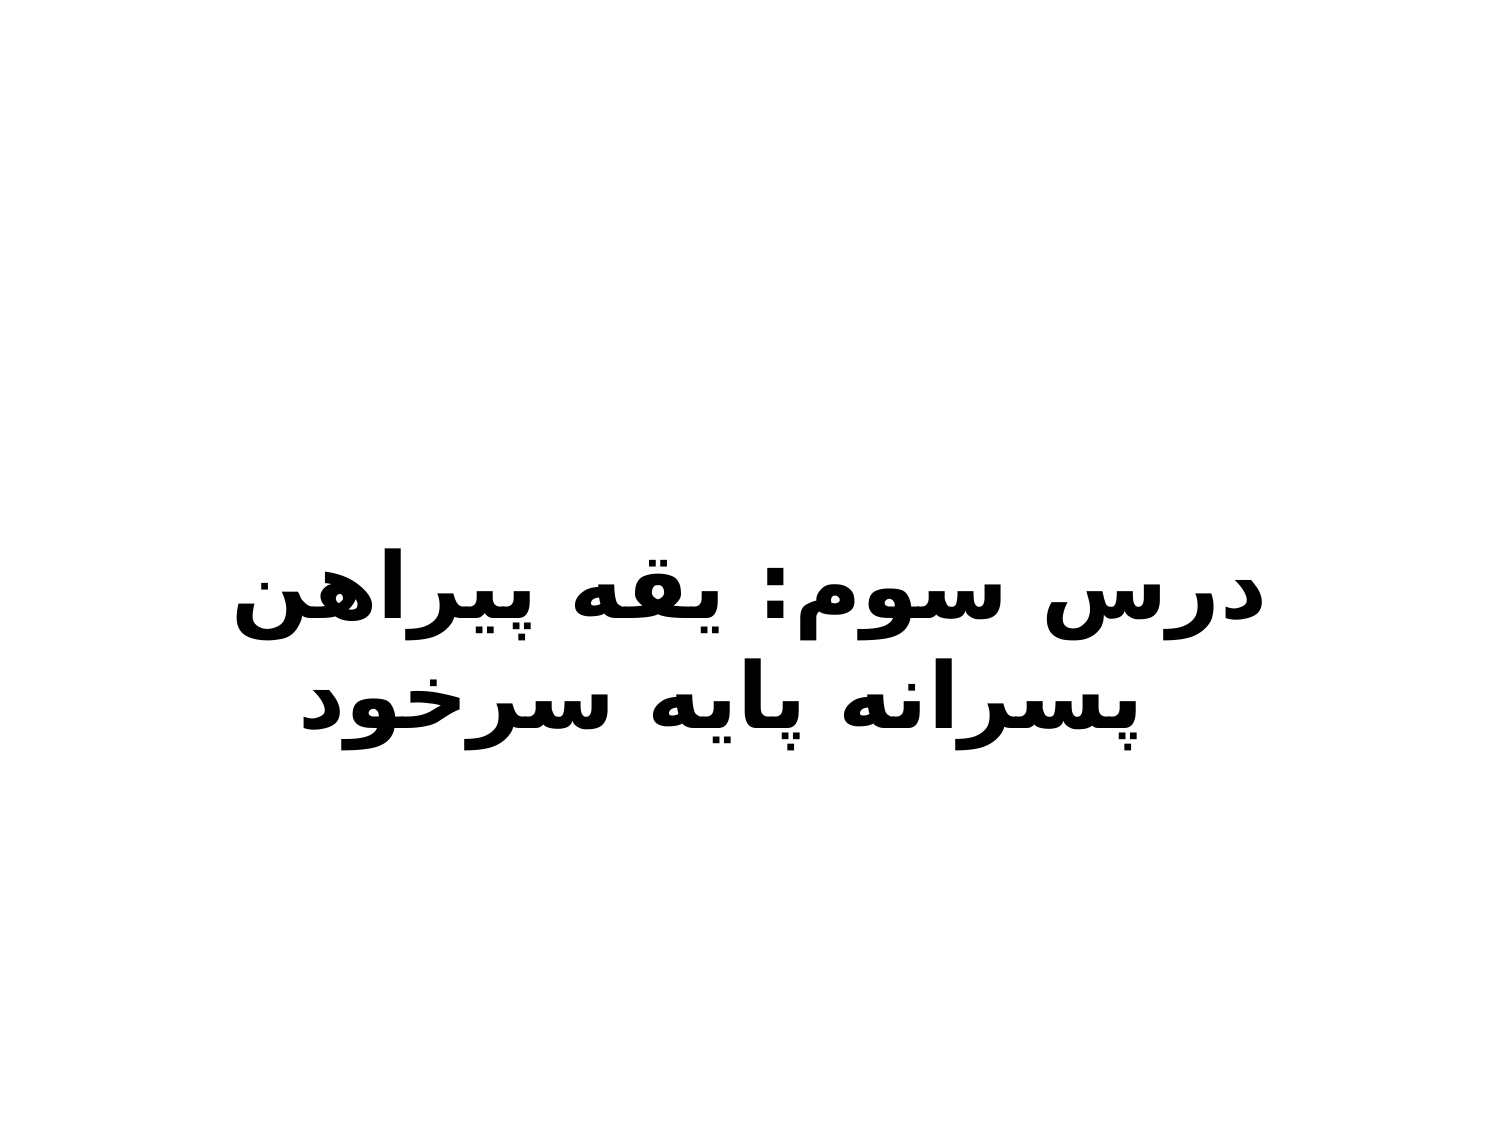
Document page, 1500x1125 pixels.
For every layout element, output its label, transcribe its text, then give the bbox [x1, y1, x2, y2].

list درس سوم: یقه پیراهن پسرانه پایه سرخود [75, 262, 1425, 1005]
